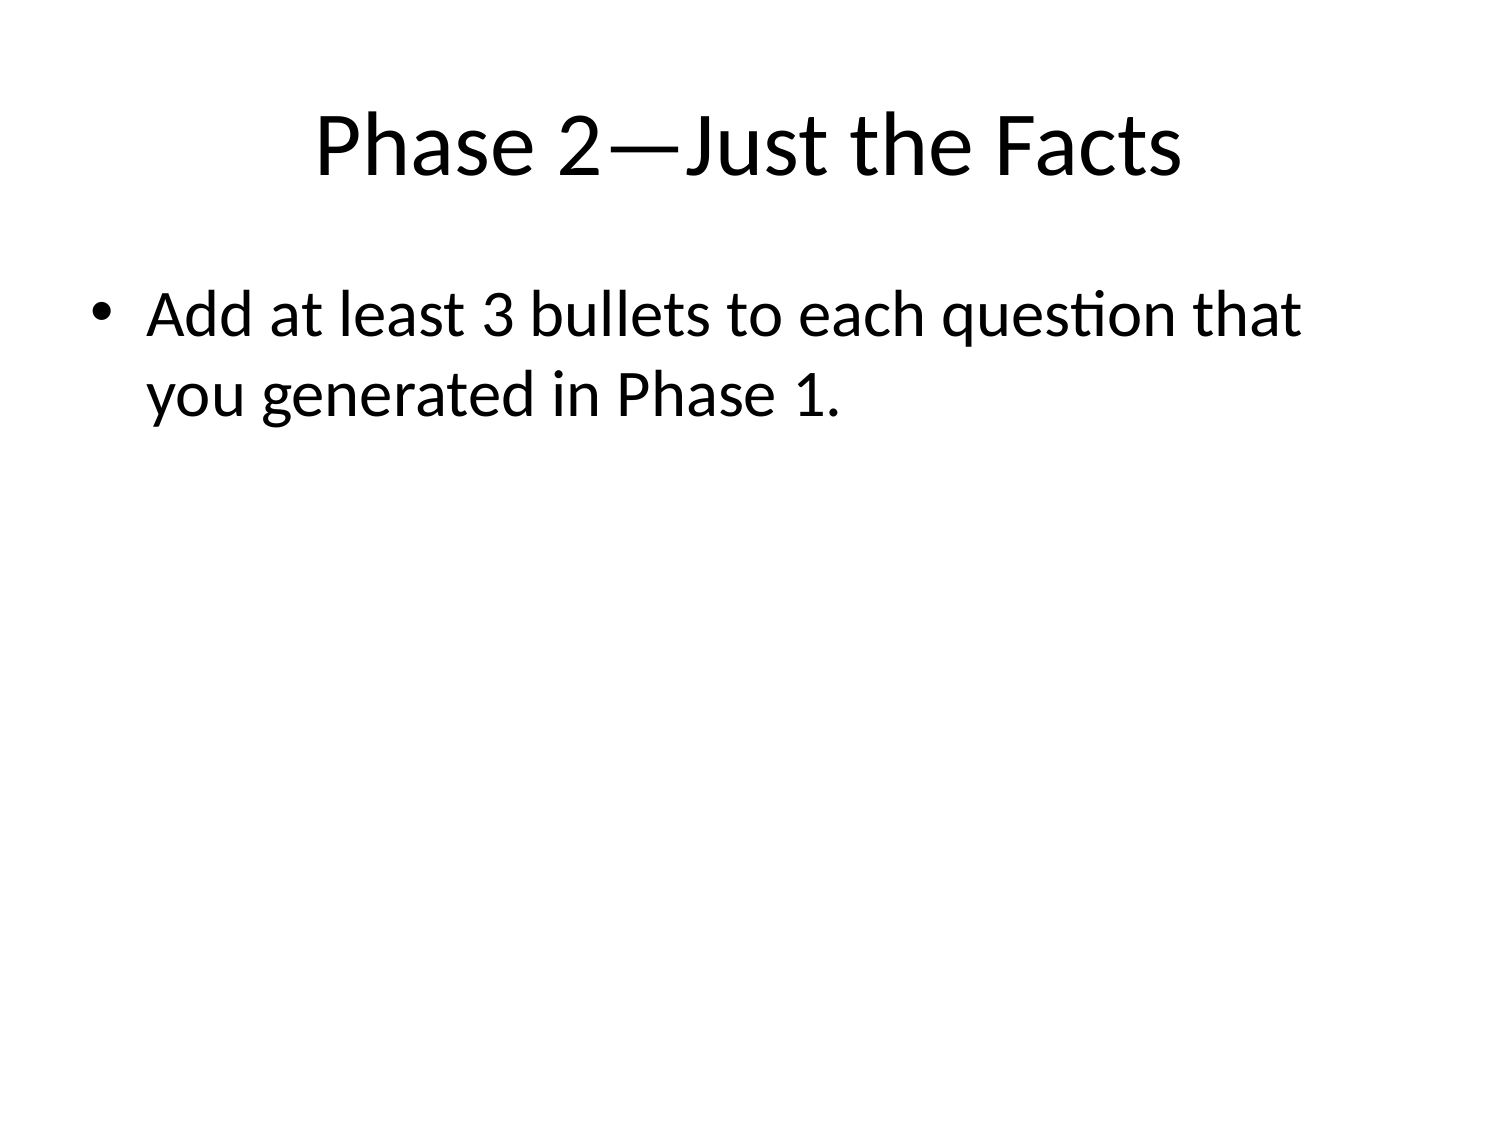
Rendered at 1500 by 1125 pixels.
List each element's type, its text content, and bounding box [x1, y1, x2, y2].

list Add at least 3 bullets to each question that you generated in Phase 1. [75, 262, 1425, 1005]
title Phase 2—Just the Facts [75, 45, 1425, 233]
